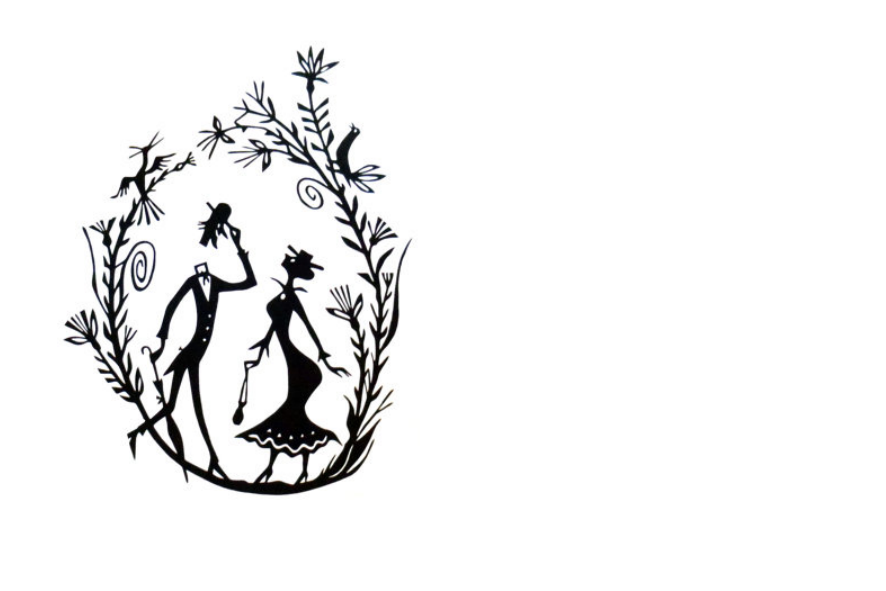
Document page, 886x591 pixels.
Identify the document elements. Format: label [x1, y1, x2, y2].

picture [55, 37, 420, 502]
